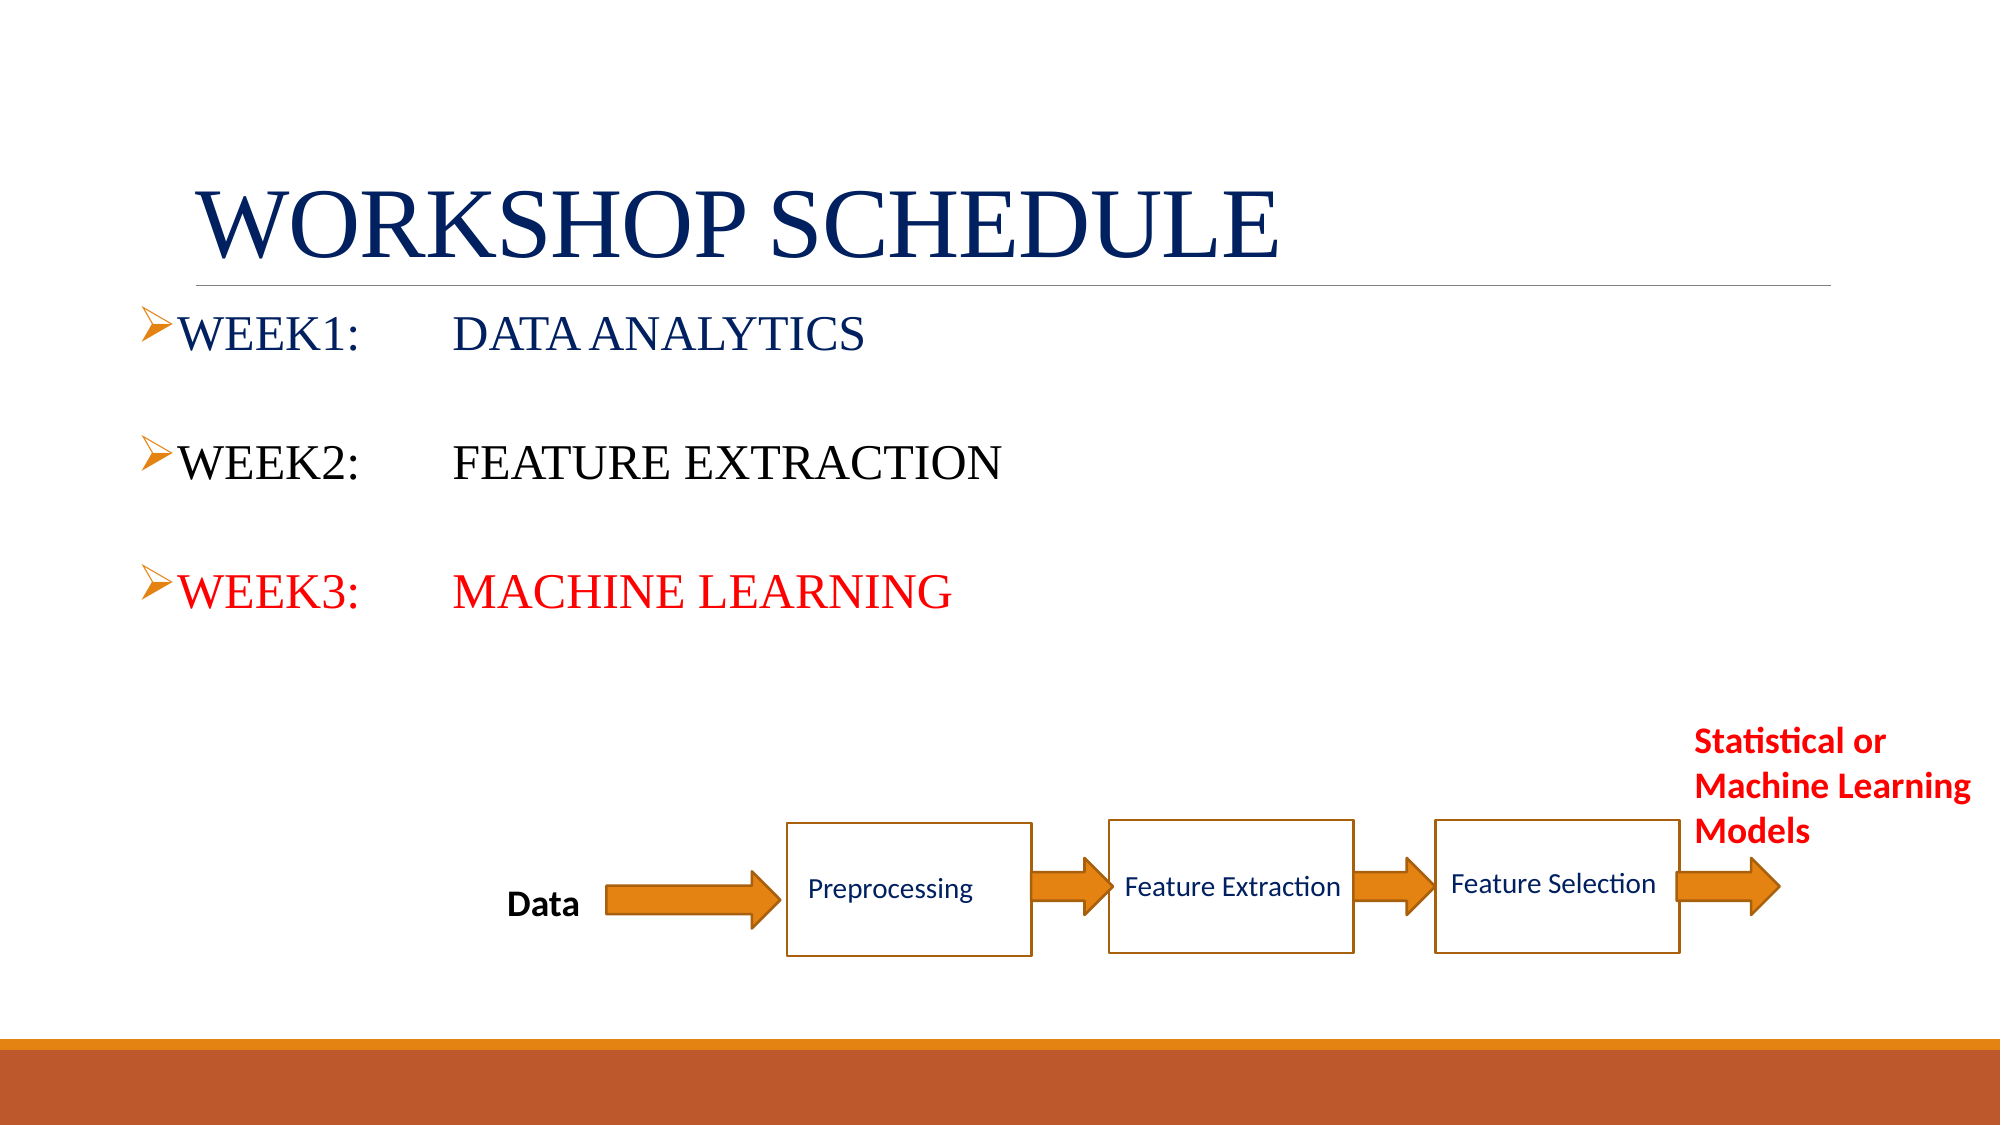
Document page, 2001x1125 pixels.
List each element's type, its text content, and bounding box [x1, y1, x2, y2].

text_box [786, 822, 1033, 957]
text_box [1108, 894, 1355, 954]
text_box [1434, 889, 1681, 954]
list WEEK1: DATA ANALYTICS WEEK2: FEATURE EXTRACTION WEEK3: MACHINE LEARNING [137, 299, 1863, 1046]
text_box Feature Selection [1436, 857, 1692, 907]
text_box [1434, 819, 1679, 884]
text_box Feature Extraction [1109, 859, 1360, 910]
text_box Data [492, 871, 599, 932]
text_box [605, 870, 782, 930]
text_box [1360, 856, 1436, 917]
text_box Preprocessing [793, 861, 1028, 912]
title WORKSHOP SCHEDULE [180, 47, 1830, 285]
text_box [1029, 856, 1109, 917]
text_box [1108, 819, 1355, 879]
text_box [1692, 859, 1781, 917]
text_box Statistical or Machine Learning Models [1679, 708, 2000, 859]
